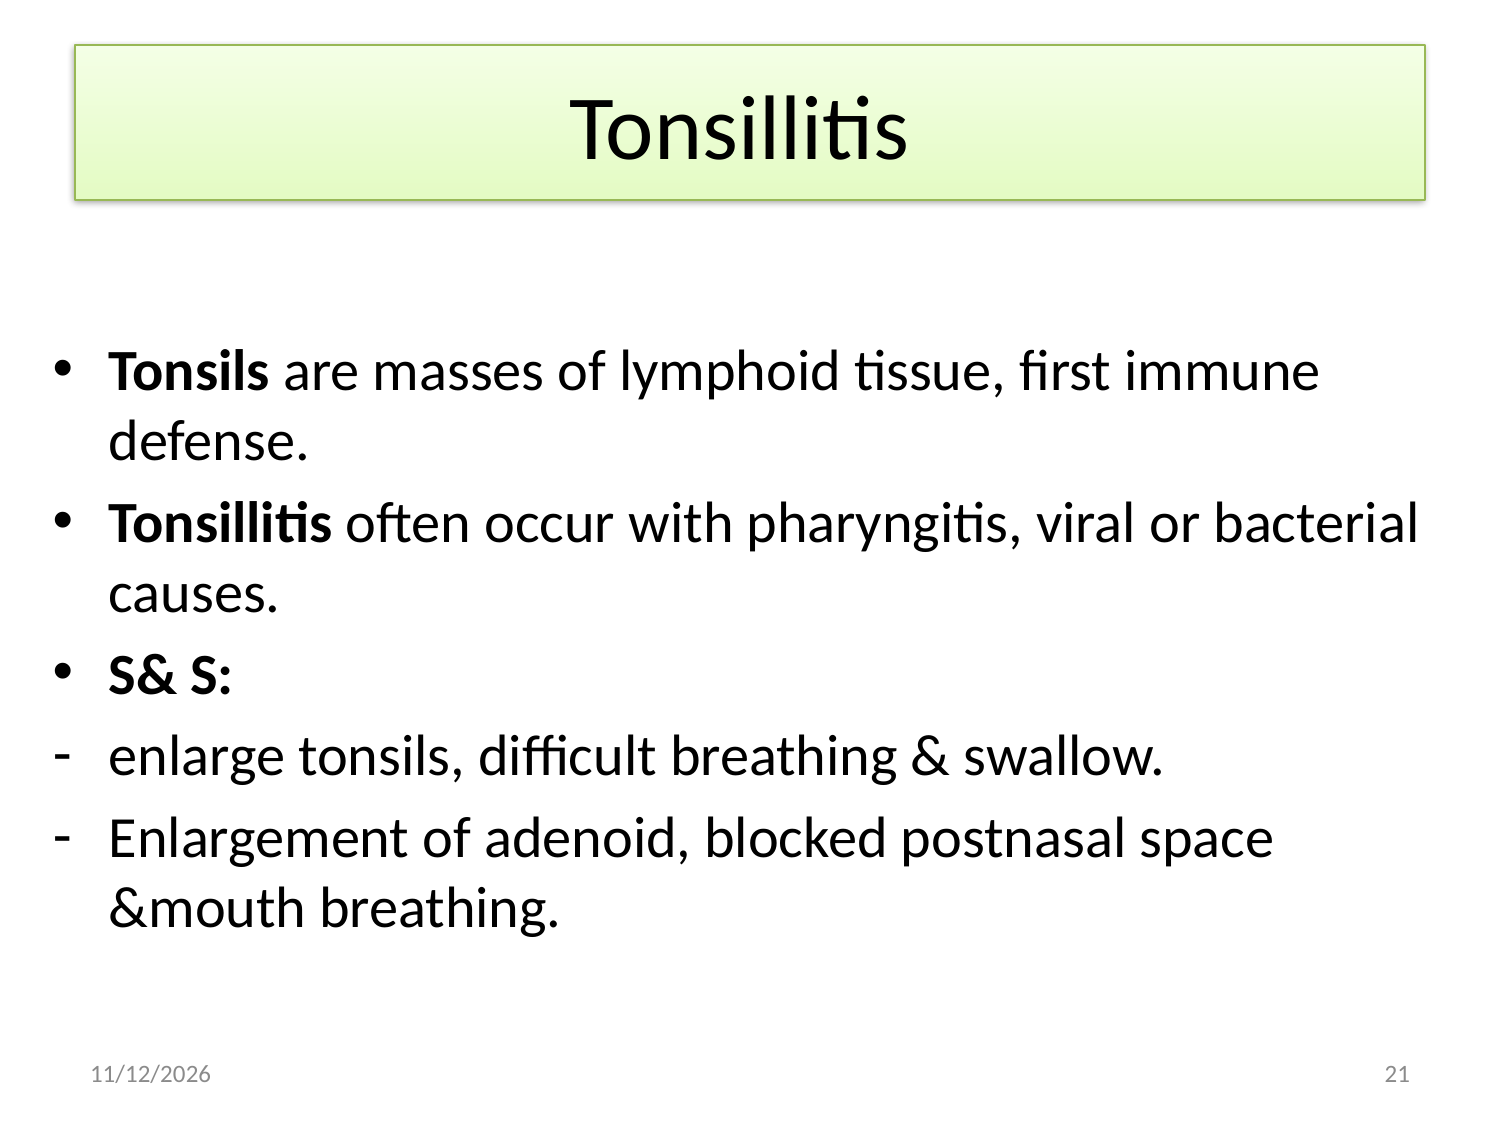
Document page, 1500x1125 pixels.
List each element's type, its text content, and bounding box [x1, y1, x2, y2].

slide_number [75, 1042, 425, 1103]
list Tonsils are masses of lymphoid tissue, first immune defense. Tonsillitis often occur with pharyngitis, viral or bacterial causes. S& S: enlarge tonsils, difficult breathing & swallow. Enlargement of adenoid, blocked postnasal space &mouth breathing. [37, 324, 1469, 994]
slide_number 21 [1074, 1042, 1425, 1103]
title Tonsillitis [74, 44, 1426, 201]
